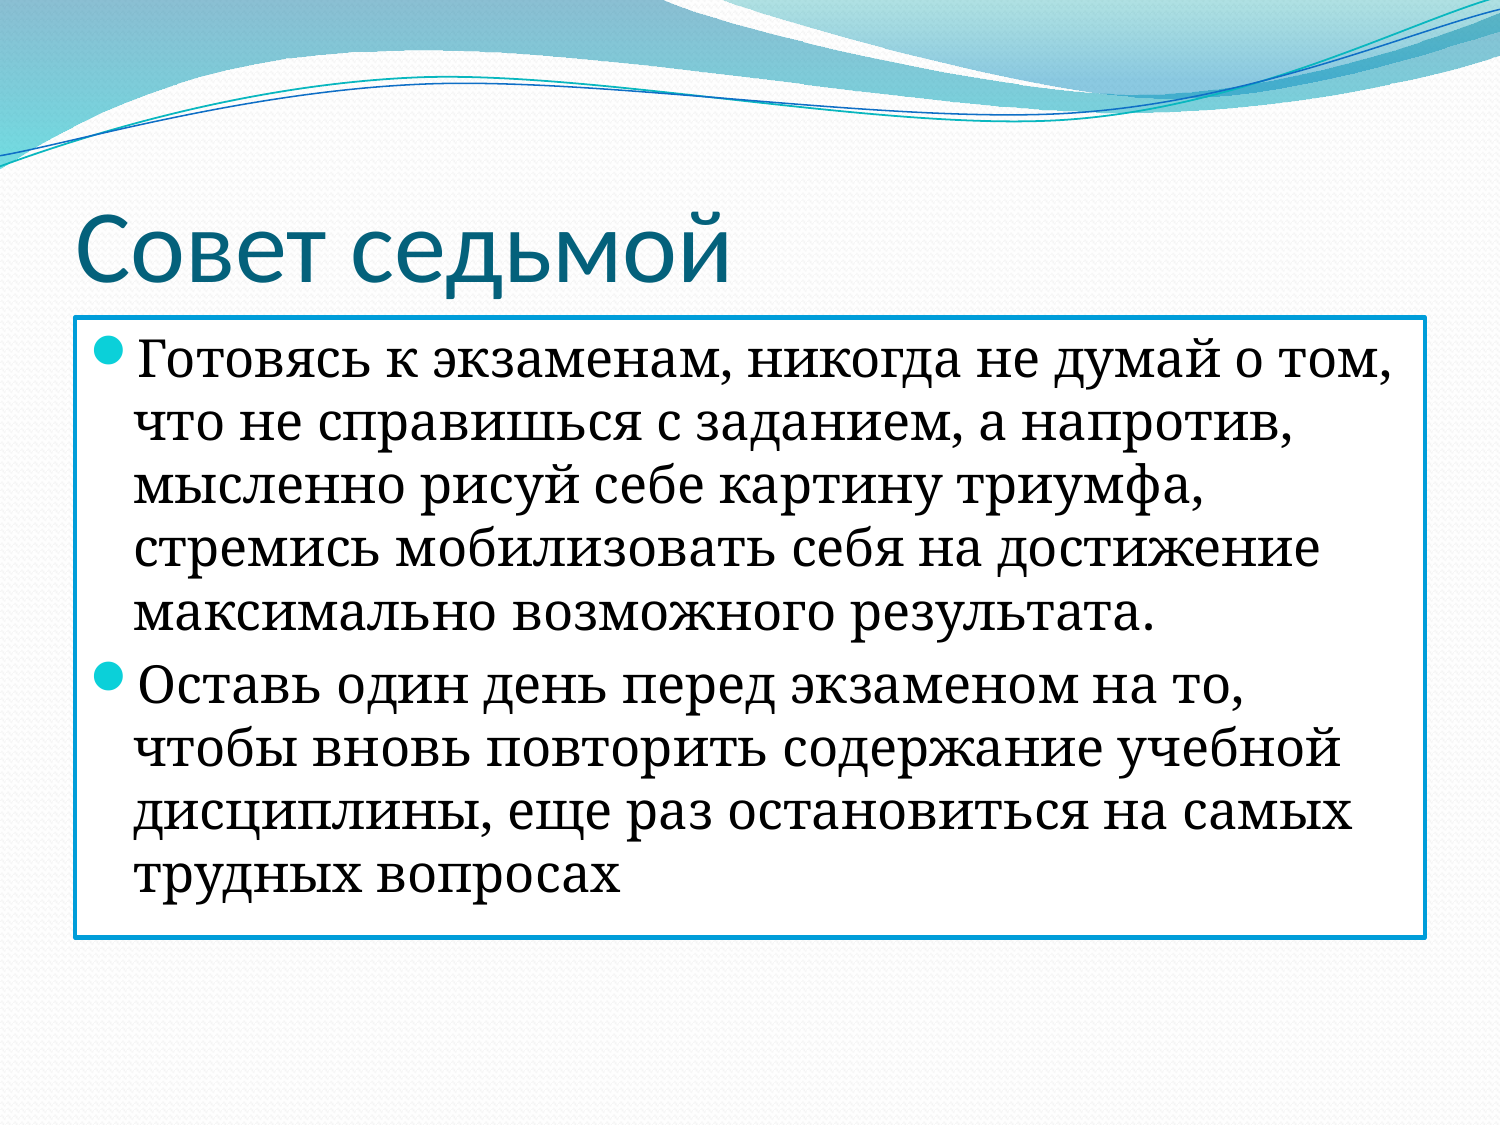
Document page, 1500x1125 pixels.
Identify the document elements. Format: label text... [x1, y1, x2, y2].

title Совет седьмой [75, 115, 1425, 303]
list Готовясь к экзаменам, никогда не думай о том, что не справишься с заданием, а напротив, мысленно рисуй себе картину триумфа, стремись мобилизовать себя на достижение максимально возможного результата. Оставь один день перед экзаменом на то, чтобы вновь повторить содержание учебной дисциплины, еще раз остановиться на самых трудных вопросах [73, 315, 1427, 940]
